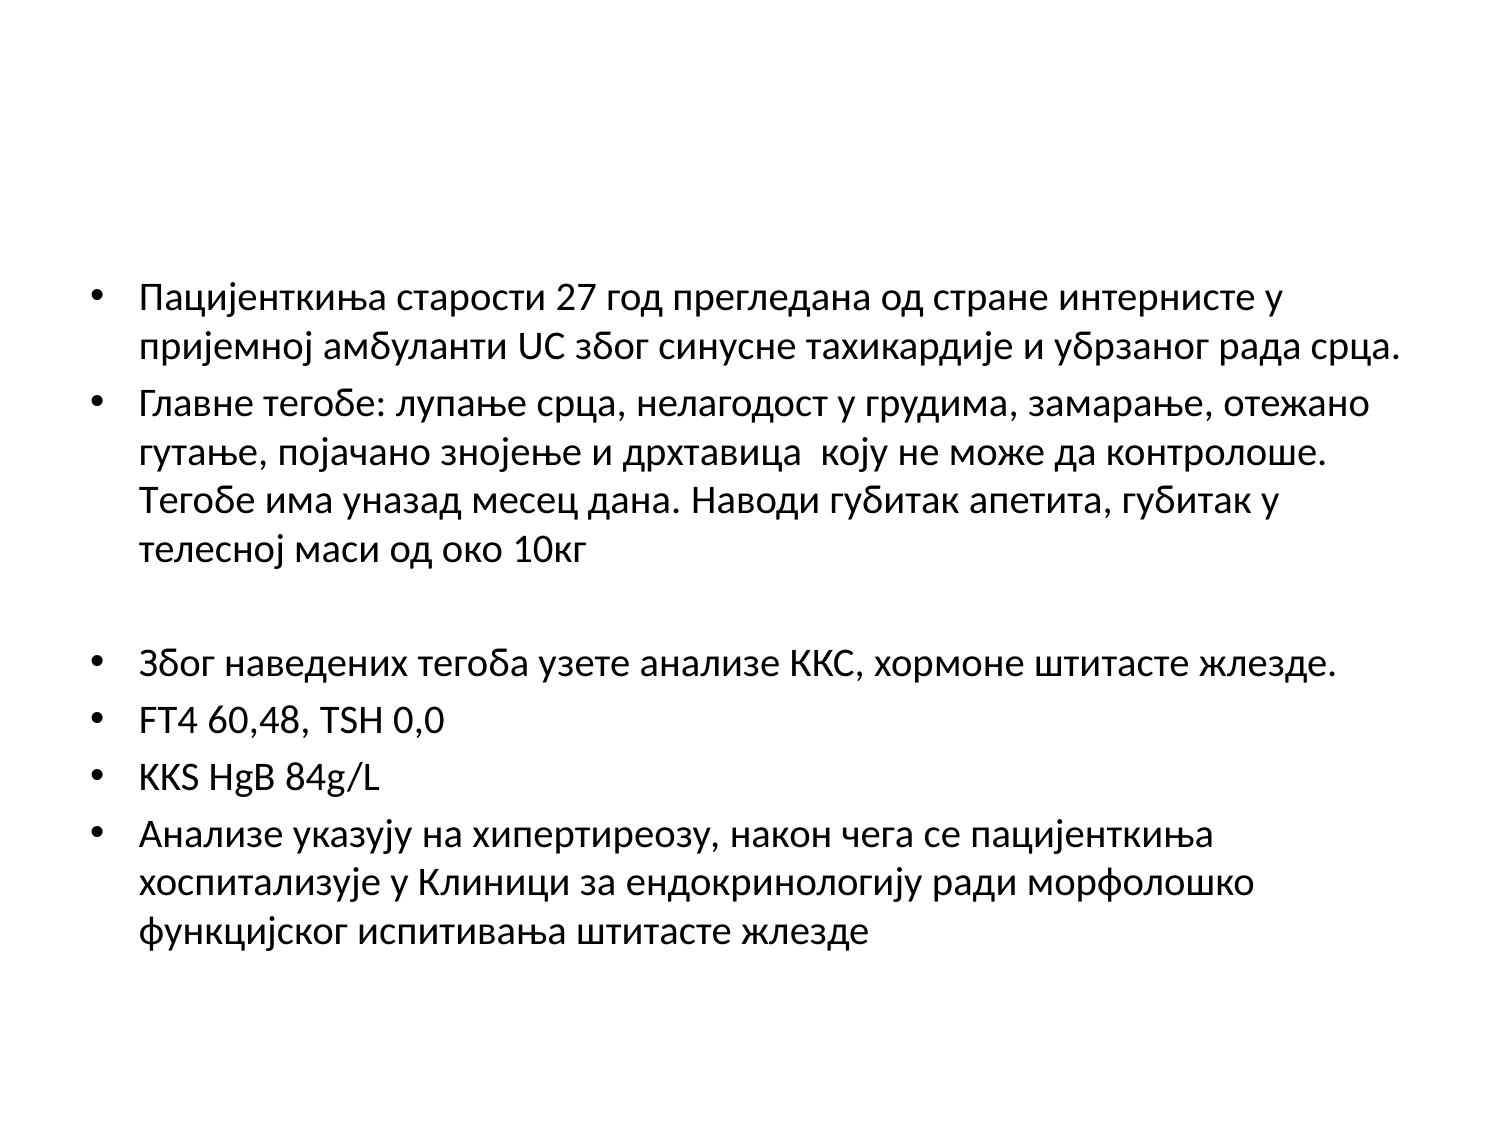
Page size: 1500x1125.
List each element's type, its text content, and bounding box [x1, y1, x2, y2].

list Пацијенткиња старости 27 год прегледана од стране интернисте у пријемној амбуланти UC због синусне тахикардије и убрзаног рада срца. Главне тегобе: лупање срца, нелагодост у грудима, замарање, отежано гутање, појачано знојење и дрхтавица коју не може да контролоше. Тегобе има уназад месец дана. Наводи губитак апетита, губитак у телесној маси од око 10кг Због наведених тегоба узете анализе ККС, хормоне штитасте жлезде. FT4 60,48, TSH 0,0 KKS HgB 84g/L Анализе указују на хипертиреозу, након чега се пацијенткиња хоспитализује у Клиници за ендокринологију ради морфолошко функцијског испитивања штитасте жлезде [75, 262, 1425, 1005]
